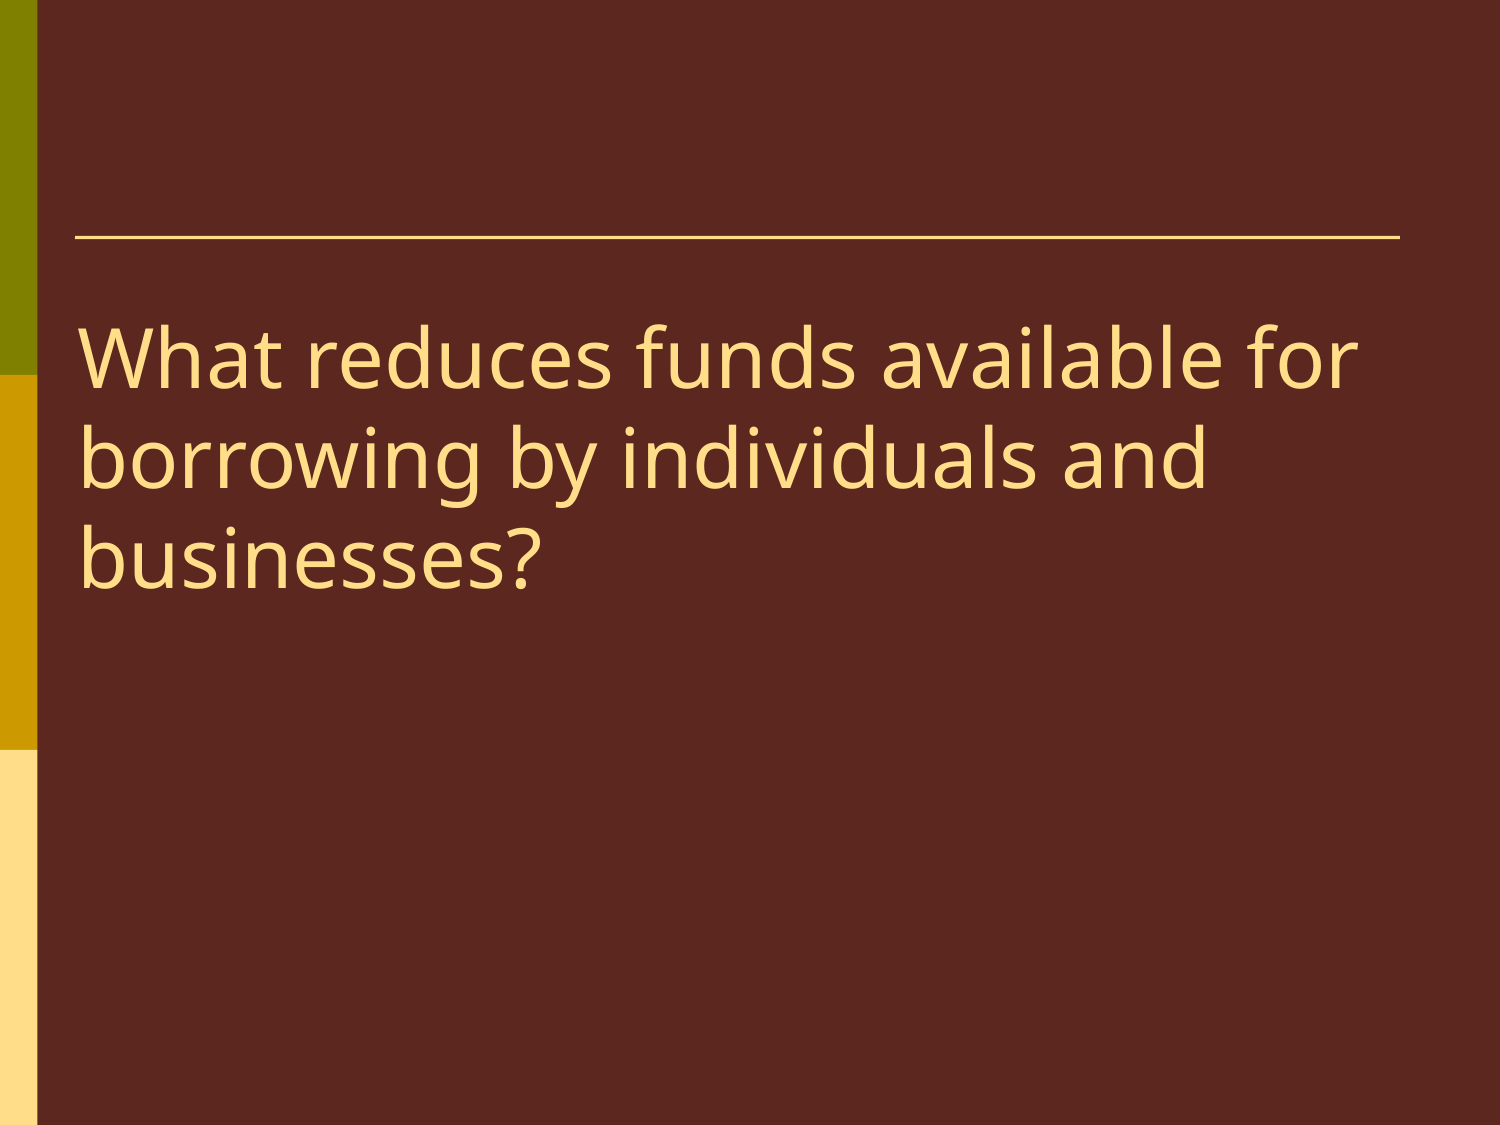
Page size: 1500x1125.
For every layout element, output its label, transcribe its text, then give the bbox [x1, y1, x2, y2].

title What reduces funds available for borrowing by individuals and businesses? [62, 425, 1413, 613]
